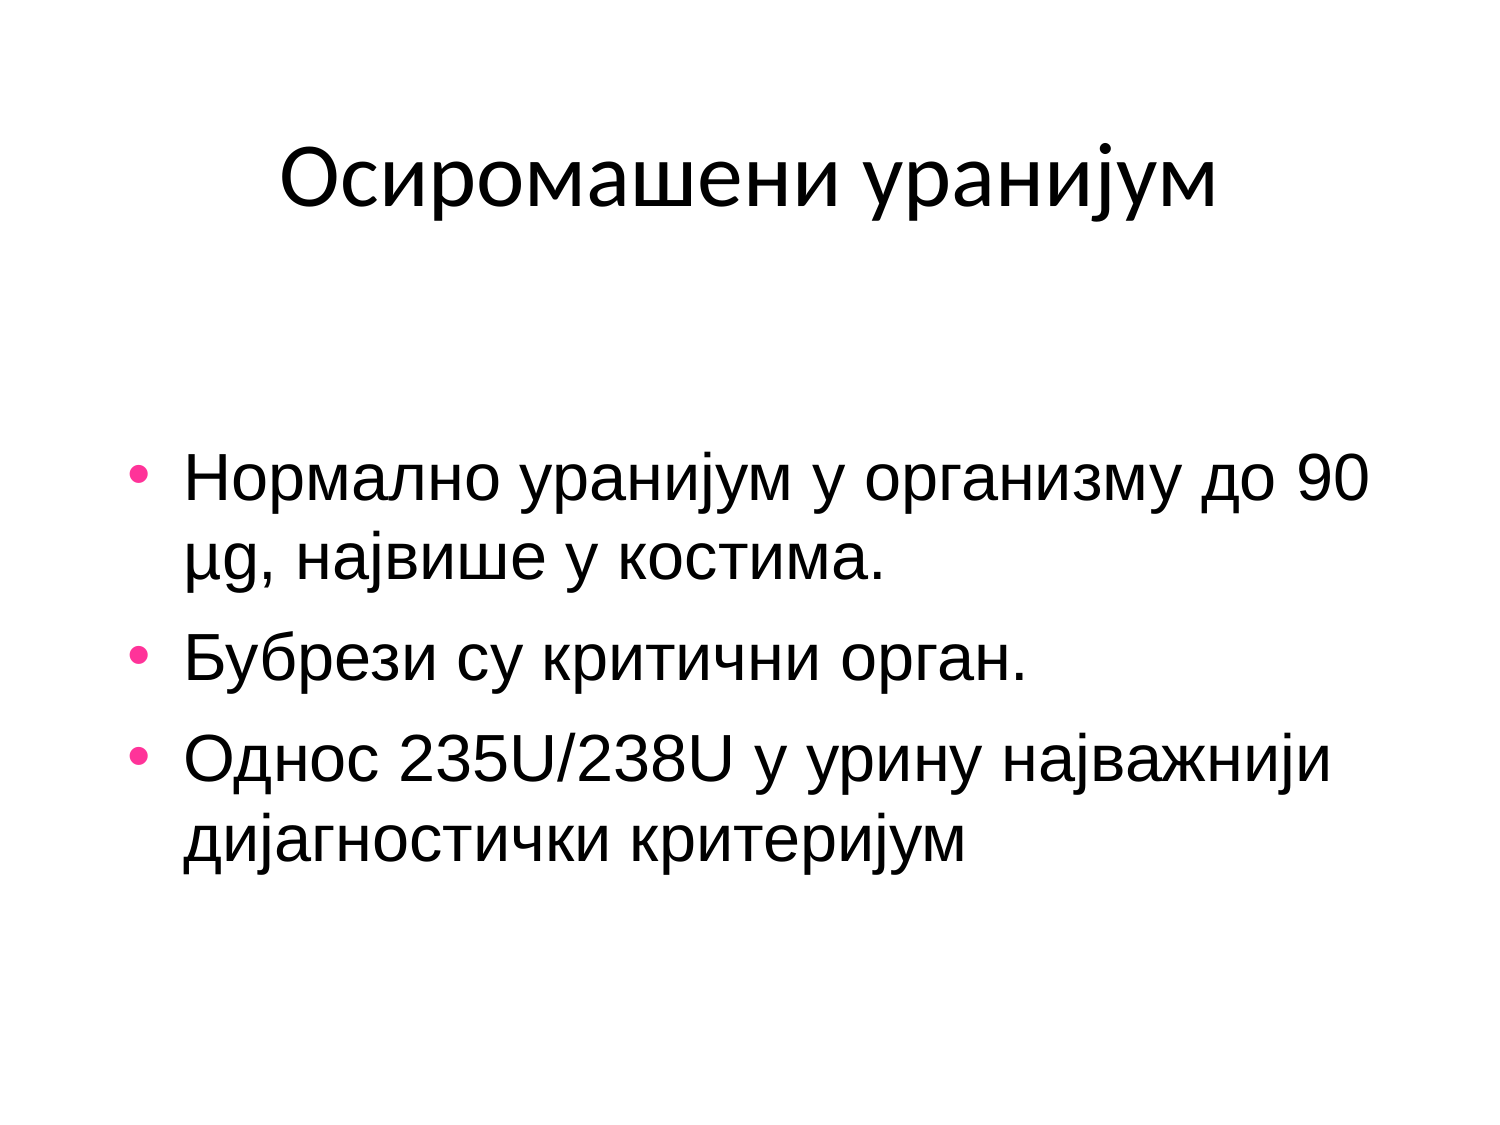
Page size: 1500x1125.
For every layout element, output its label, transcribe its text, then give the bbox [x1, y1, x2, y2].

title Осиромашени уранијум [112, 49, 1388, 290]
list Нормално уранијум у организму до 90 µg, највише у костима. Бубрези су критични орган. Однос 235U/238U у урину најважнији дијагностички критеријум [112, 324, 1388, 1004]
